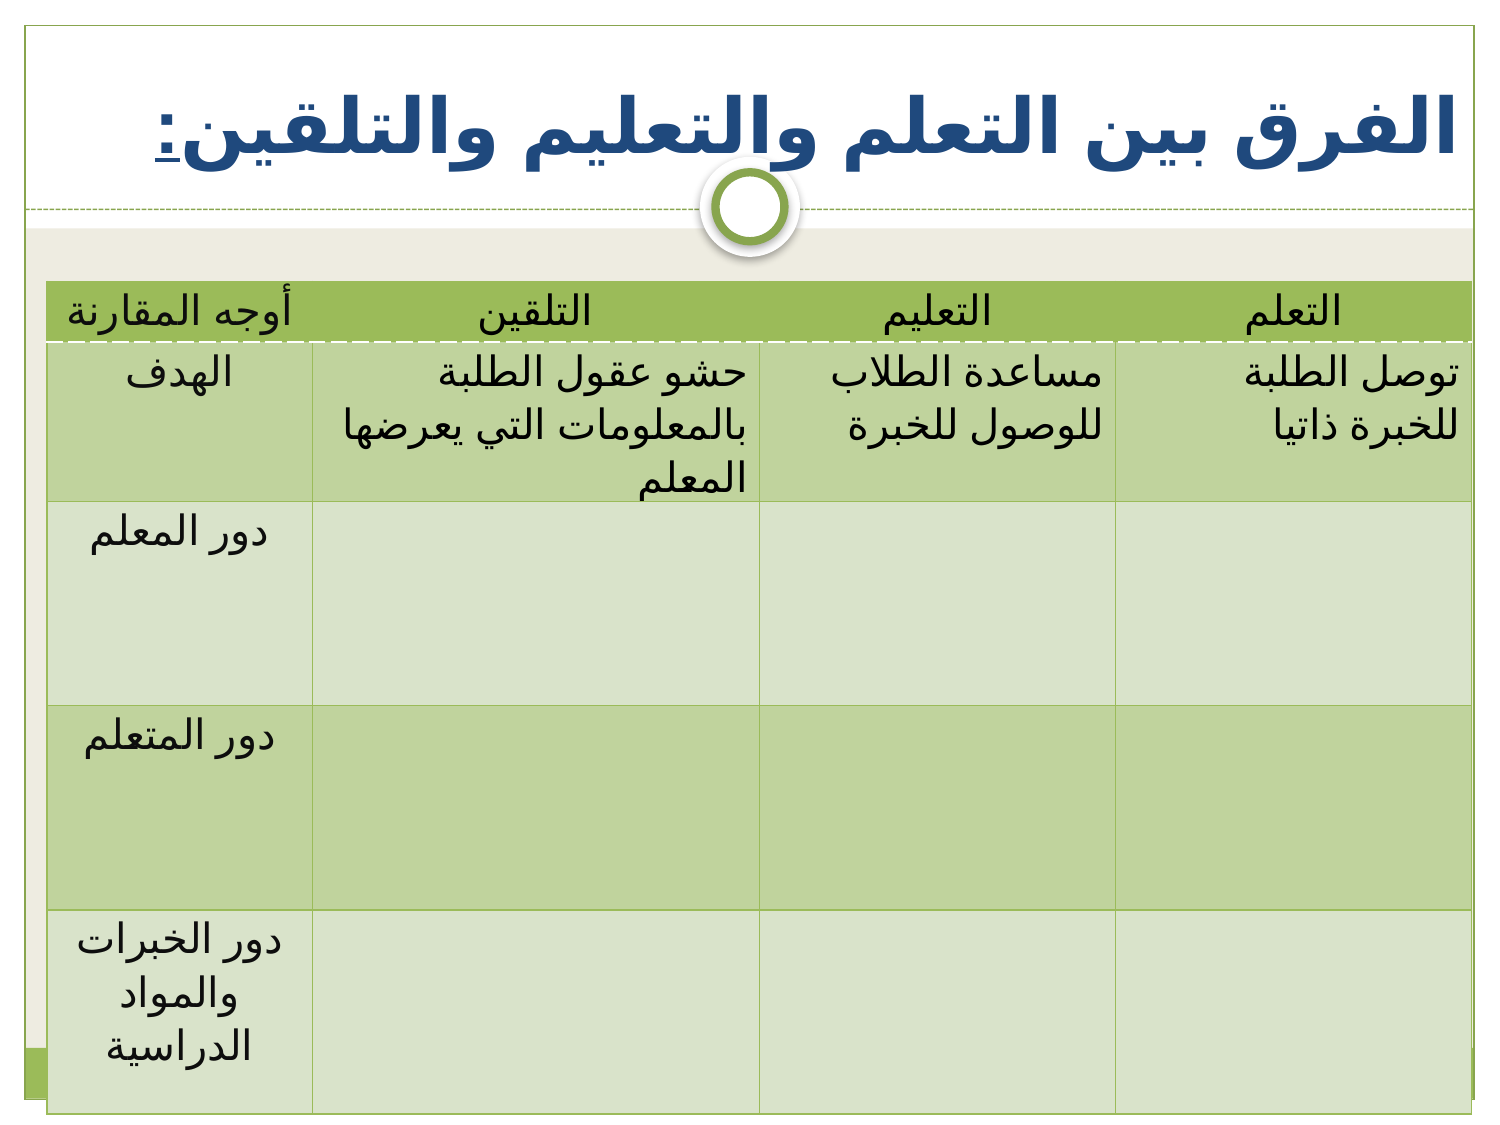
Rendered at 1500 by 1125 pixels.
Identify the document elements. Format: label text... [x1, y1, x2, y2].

table_cell [760, 911, 1115, 1113]
table_cell مساعدة الطلاب للوصول للخبرة [760, 342, 1115, 501]
title الفرق بين التعلم والتعليم والتلقين: [50, 58, 1475, 188]
table_cell دور المتعلم [48, 706, 312, 909]
table_header التعليم [760, 282, 1115, 342]
table_cell [760, 502, 1115, 705]
table_cell دور المعلم [48, 502, 312, 705]
table_cell [760, 706, 1115, 909]
table_cell الهدف [48, 342, 312, 501]
table_header أوجه المقارنة [48, 282, 312, 342]
table_cell [313, 706, 759, 909]
table_cell حشو عقول الطلبة بالمعلومات التي يعرضها المعلم [313, 342, 759, 501]
table_cell [313, 911, 759, 1113]
table_cell دور الخبرات والمواد الدراسية [48, 911, 312, 1113]
table_cell [1116, 706, 1471, 909]
table_header التعلم [1116, 282, 1471, 342]
table_header التلقين [313, 282, 759, 342]
table_cell [1116, 911, 1471, 1113]
table_cell [1116, 502, 1471, 705]
table_cell [313, 502, 759, 705]
table_cell توصل الطلبة للخبرة ذاتيا [1116, 342, 1471, 501]
